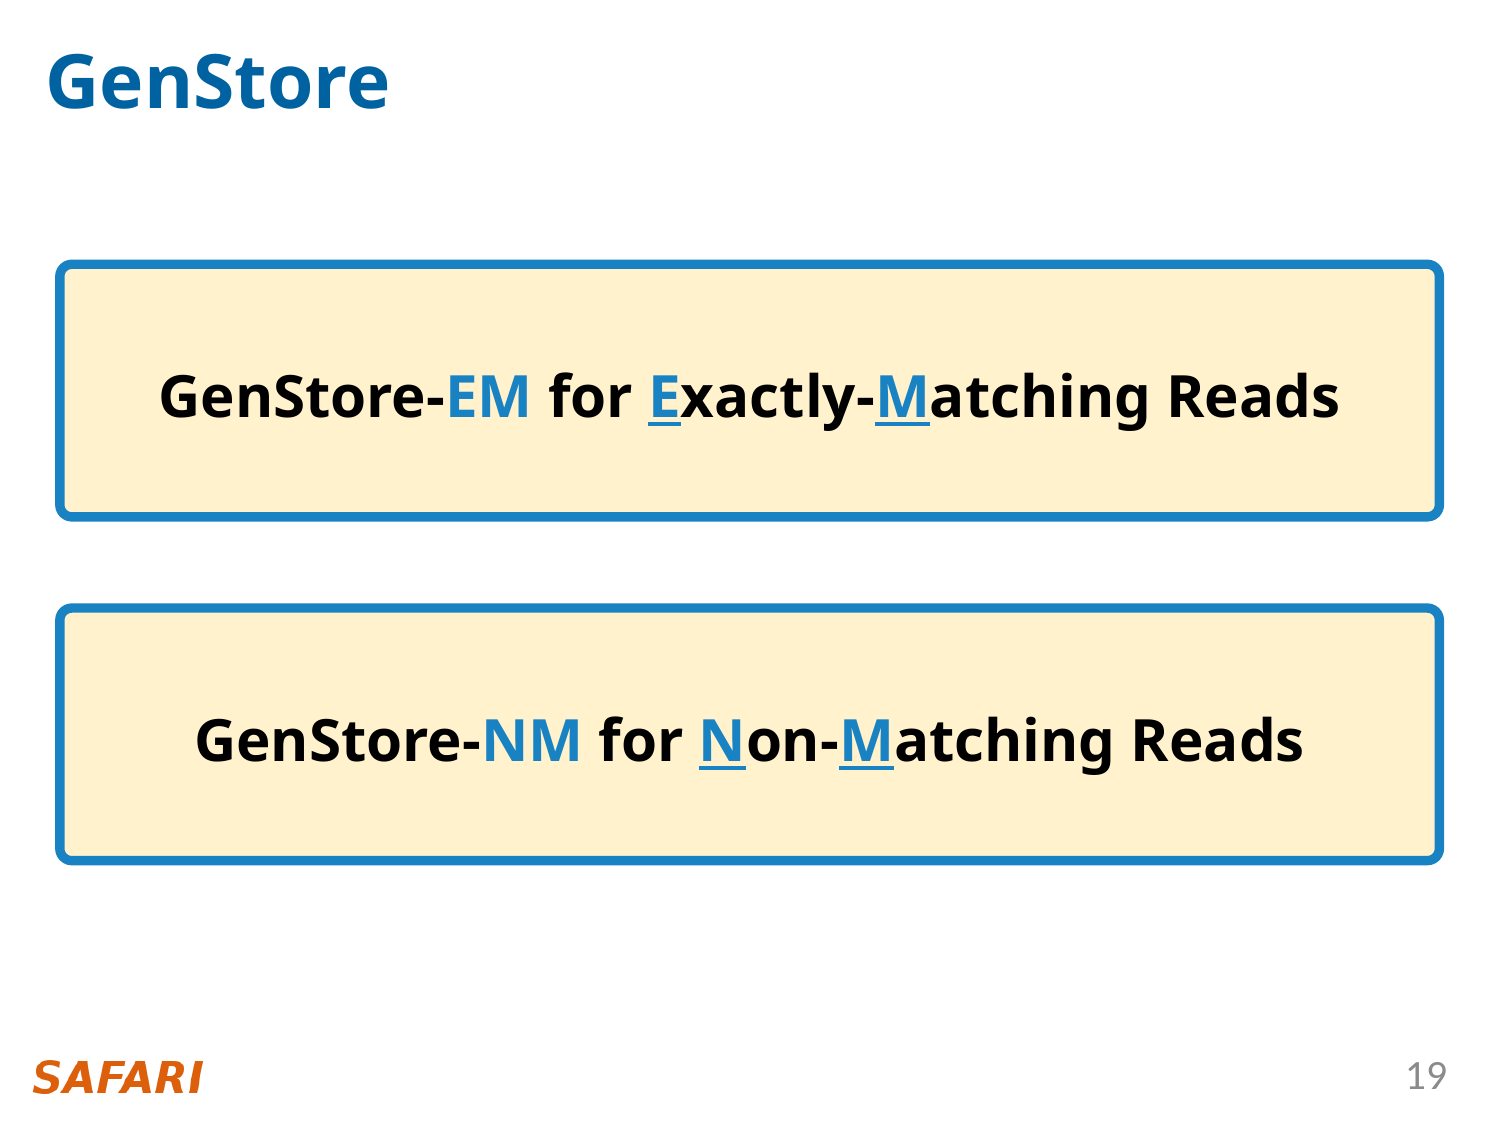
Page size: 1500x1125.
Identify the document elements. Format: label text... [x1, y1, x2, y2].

text_box GenStore-EM for Exactly-Matching Reads [59, 264, 1440, 517]
title GenStore [31, 15, 1475, 143]
picture [31, 1051, 209, 1104]
text_box GenStore-NM for Non-Matching Reads [59, 608, 1440, 861]
